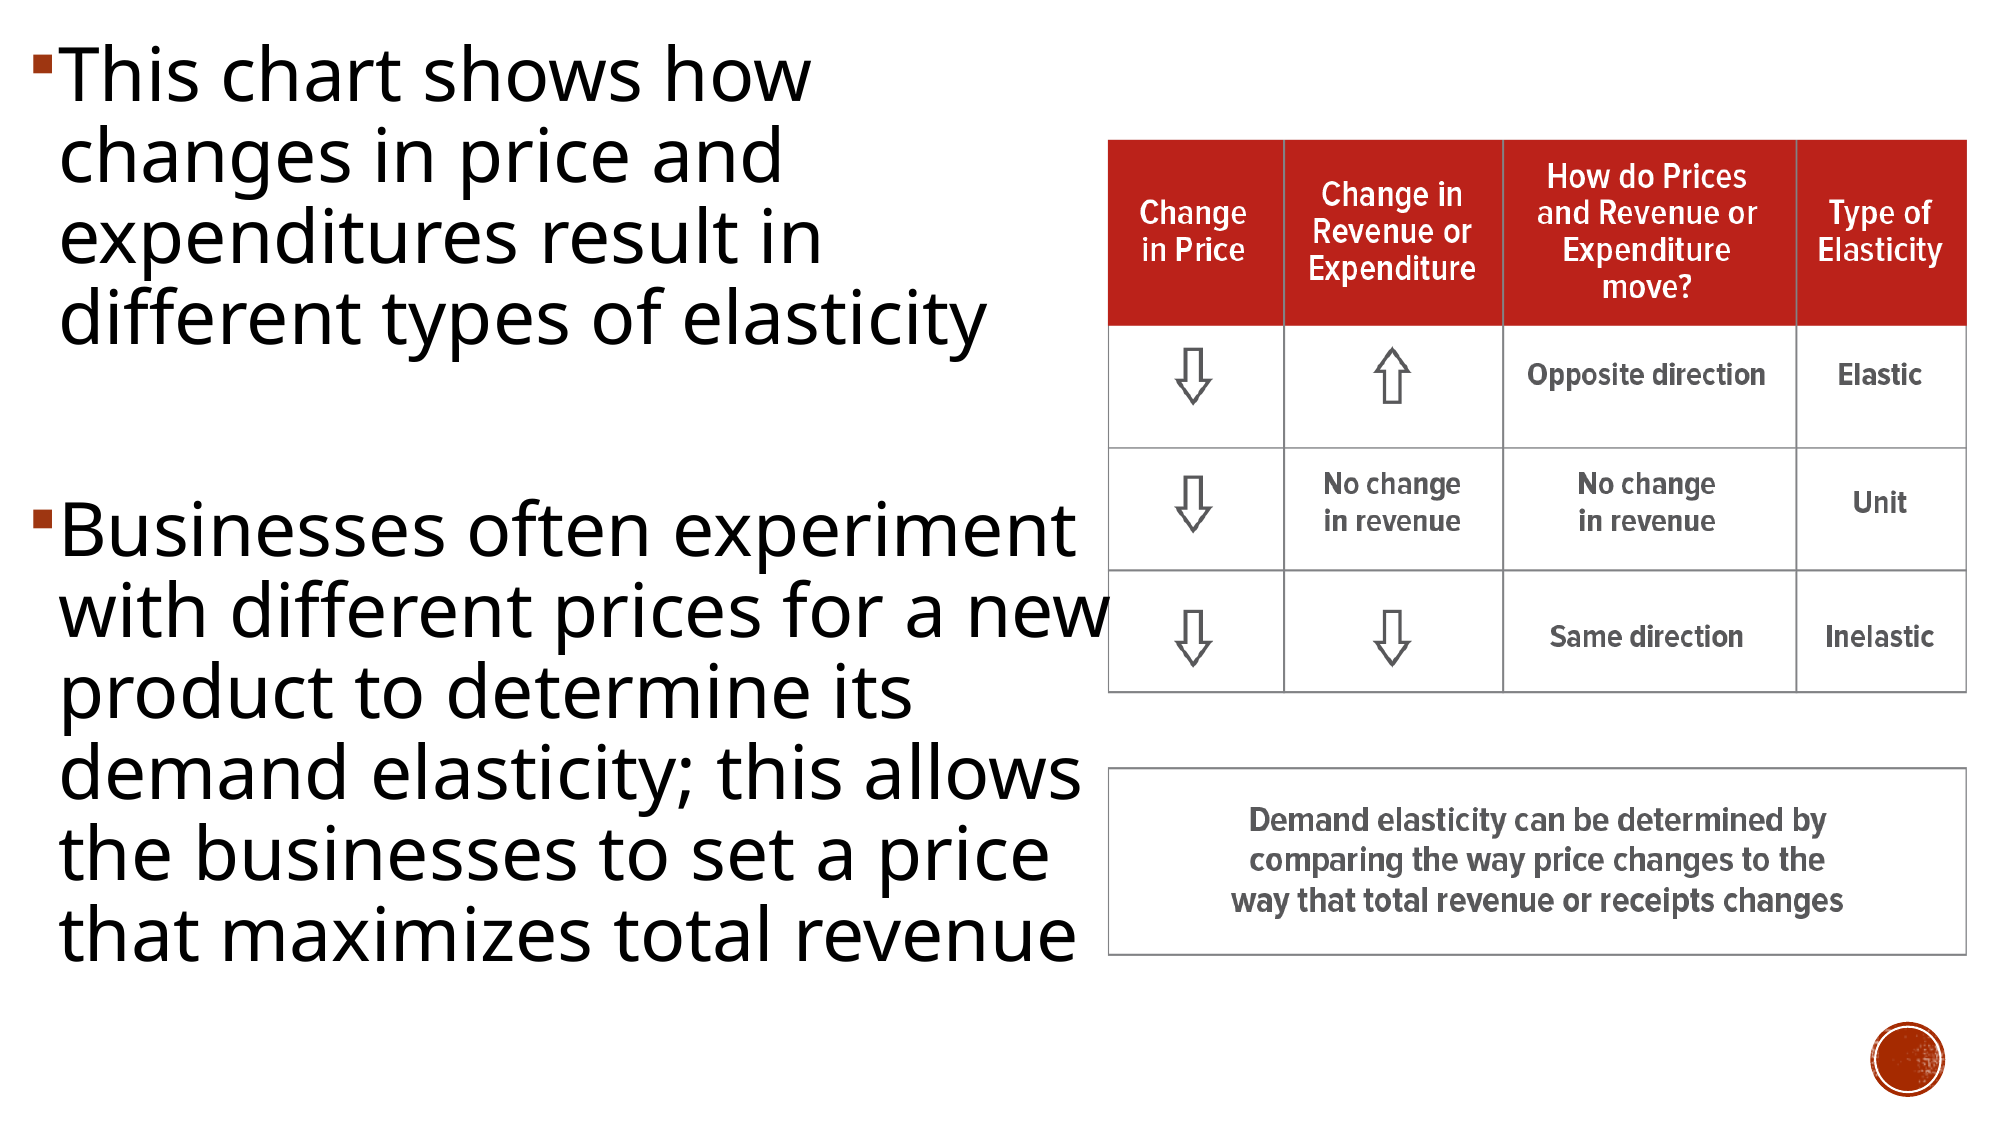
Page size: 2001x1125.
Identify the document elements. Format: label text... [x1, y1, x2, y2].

list This chart shows how changes in price and expenditures result in different types of elasticity Businesses often experiment with different prices for a new product to determine its demand elasticity; this allows the businesses to set a price that maximizes total revenue [13, 29, 1137, 1125]
picture [1096, 132, 1974, 966]
